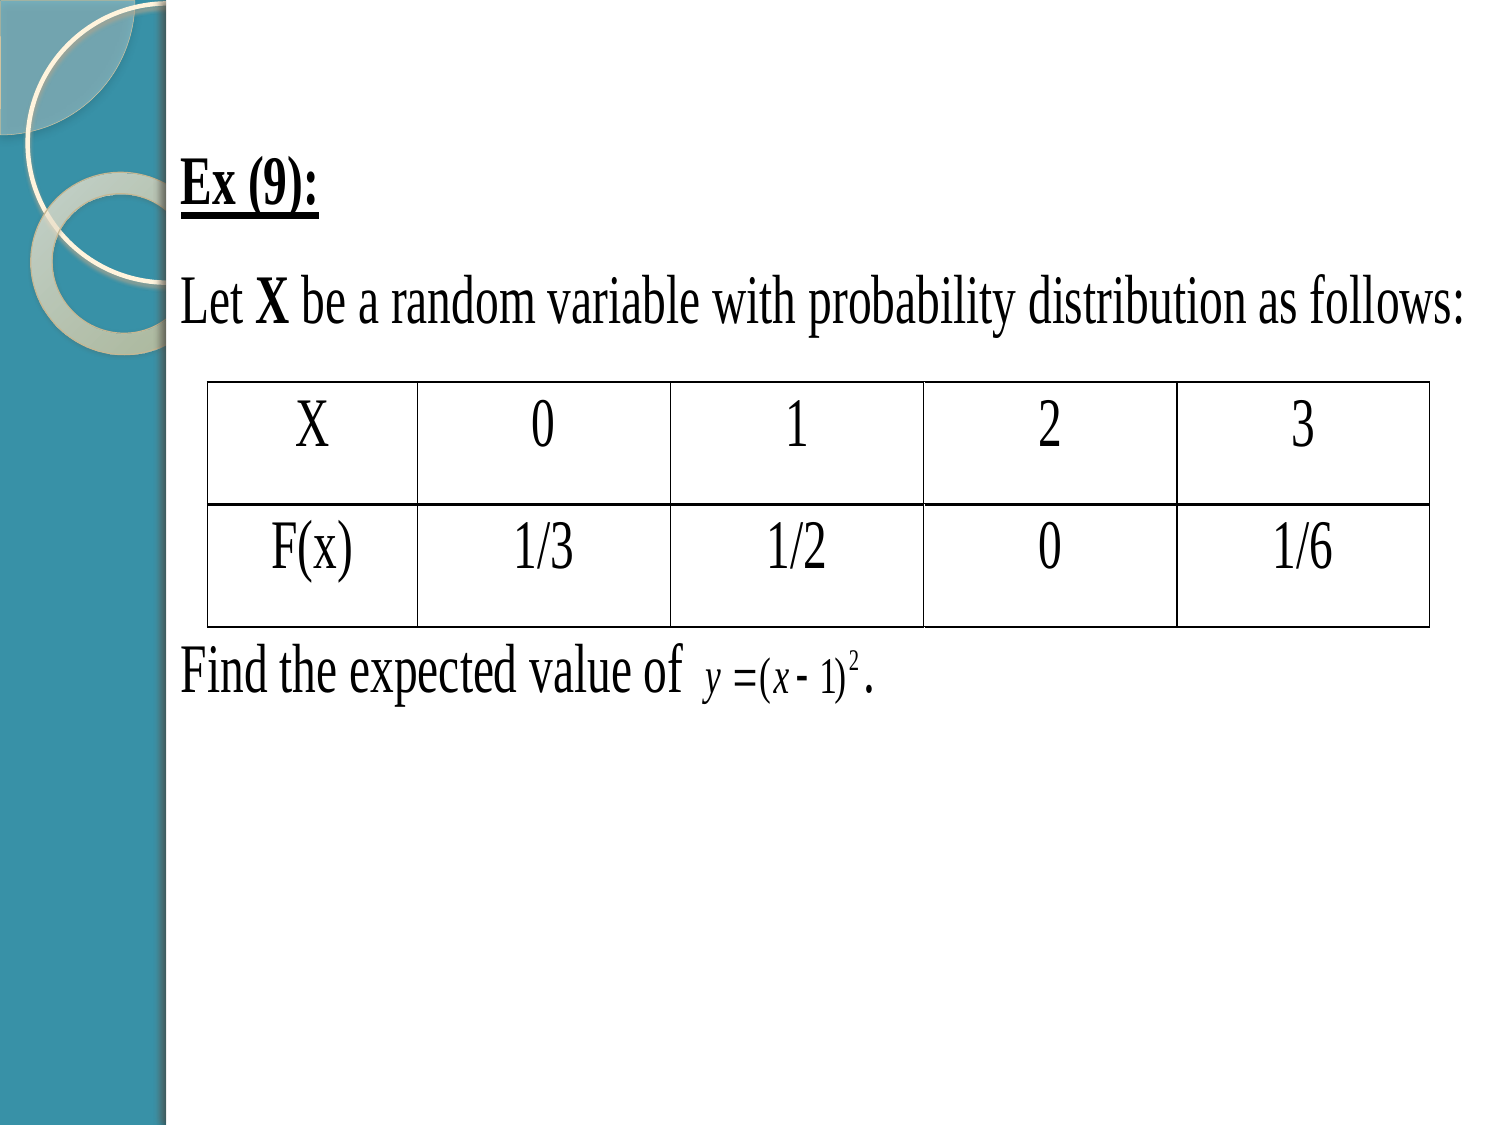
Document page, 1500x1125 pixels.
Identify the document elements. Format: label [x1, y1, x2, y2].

text_box [163, 140, 1489, 874]
